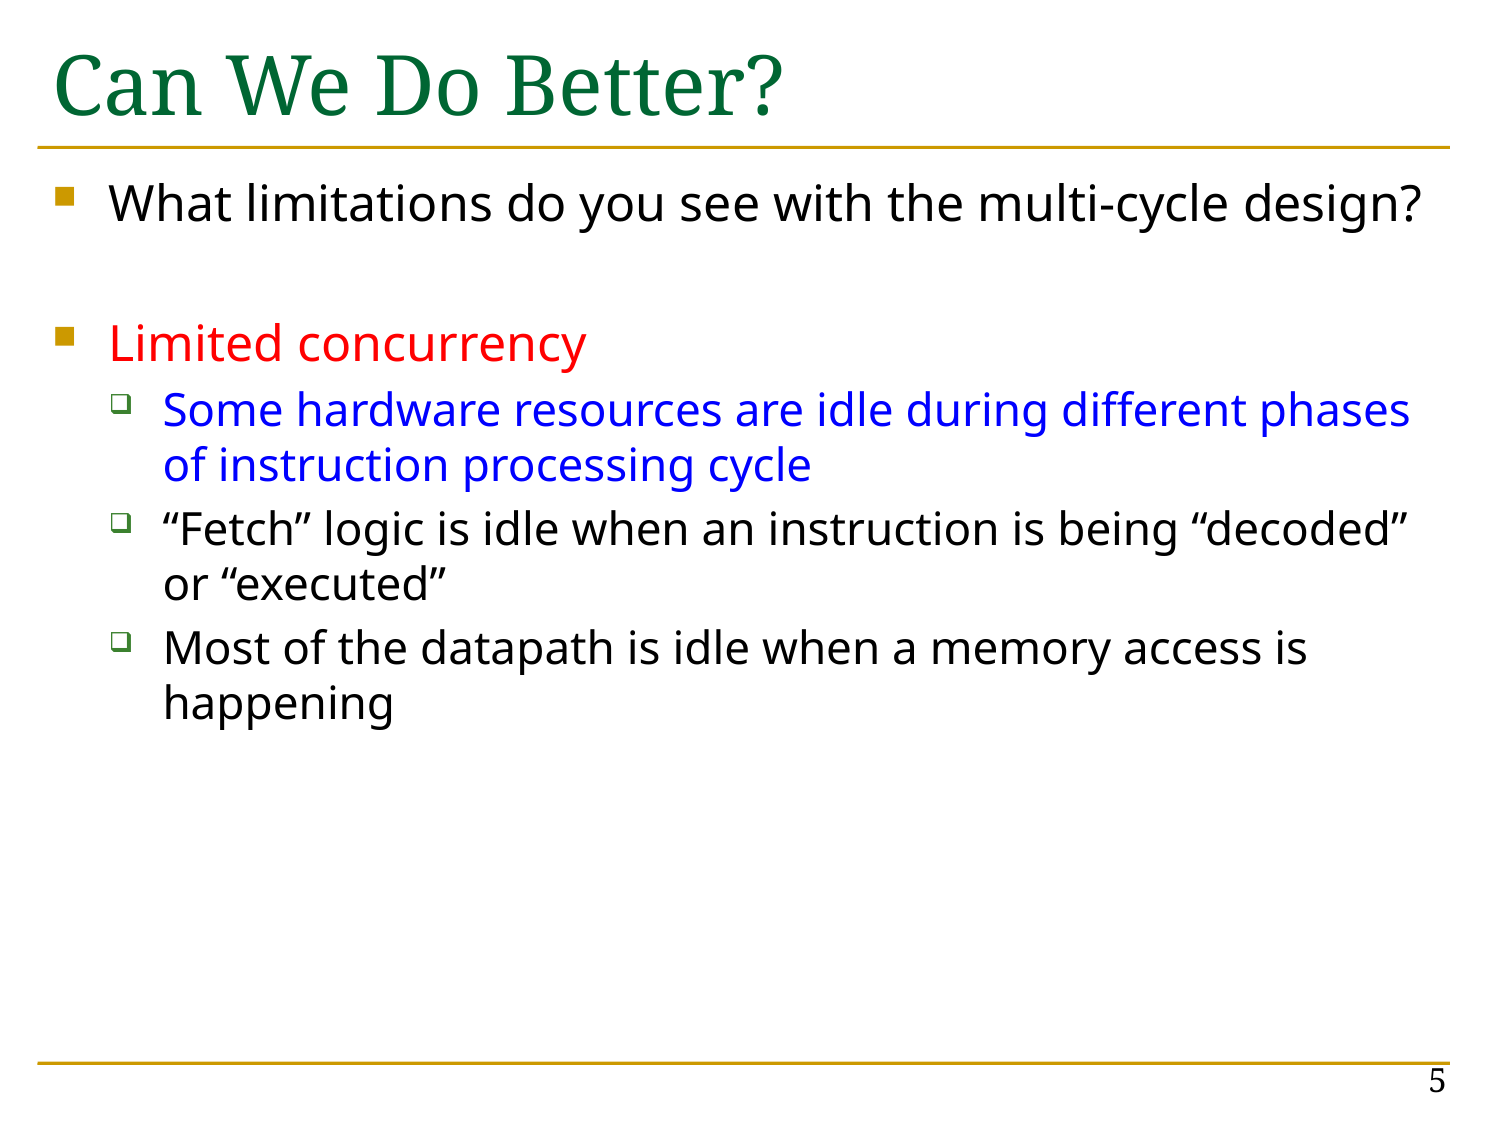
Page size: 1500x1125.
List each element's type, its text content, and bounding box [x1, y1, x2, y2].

list What limitations do you see with the multi-cycle design? Limited concurrency Some hardware resources are idle during different phases of instruction processing cycle “Fetch” logic is idle when an instruction is being “decoded” or “executed” Most of the datapath is idle when a memory access is happening [37, 163, 1450, 1016]
title Can We Do Better? [37, 24, 1450, 163]
slide_number 5 [1111, 1036, 1462, 1112]
